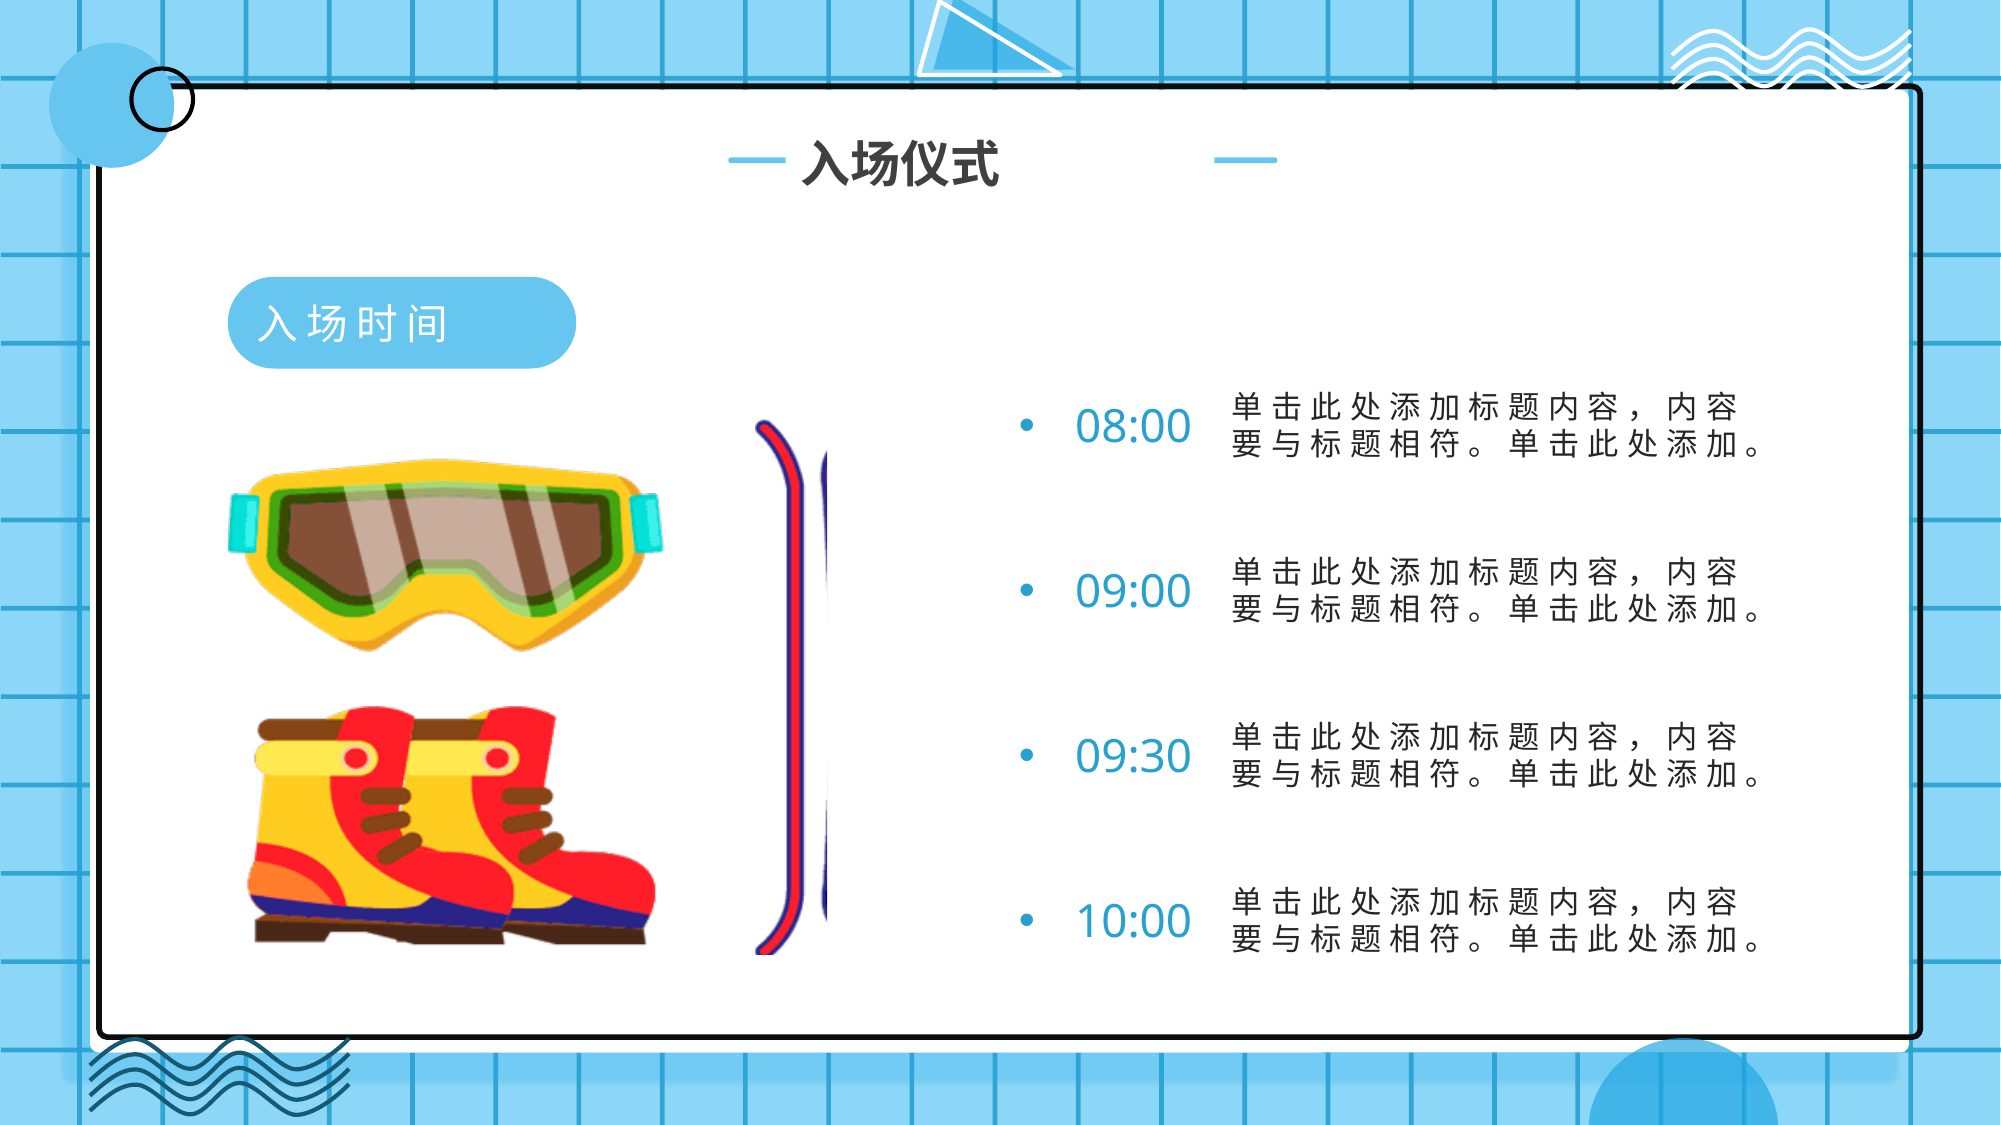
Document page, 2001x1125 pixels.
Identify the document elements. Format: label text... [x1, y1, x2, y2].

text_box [1004, 379, 1773, 471]
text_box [728, 125, 1278, 202]
text_box [226, 402, 829, 956]
text_box 入场时间 [227, 276, 577, 369]
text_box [1004, 544, 1773, 636]
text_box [1004, 709, 1773, 801]
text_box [1004, 874, 1773, 966]
